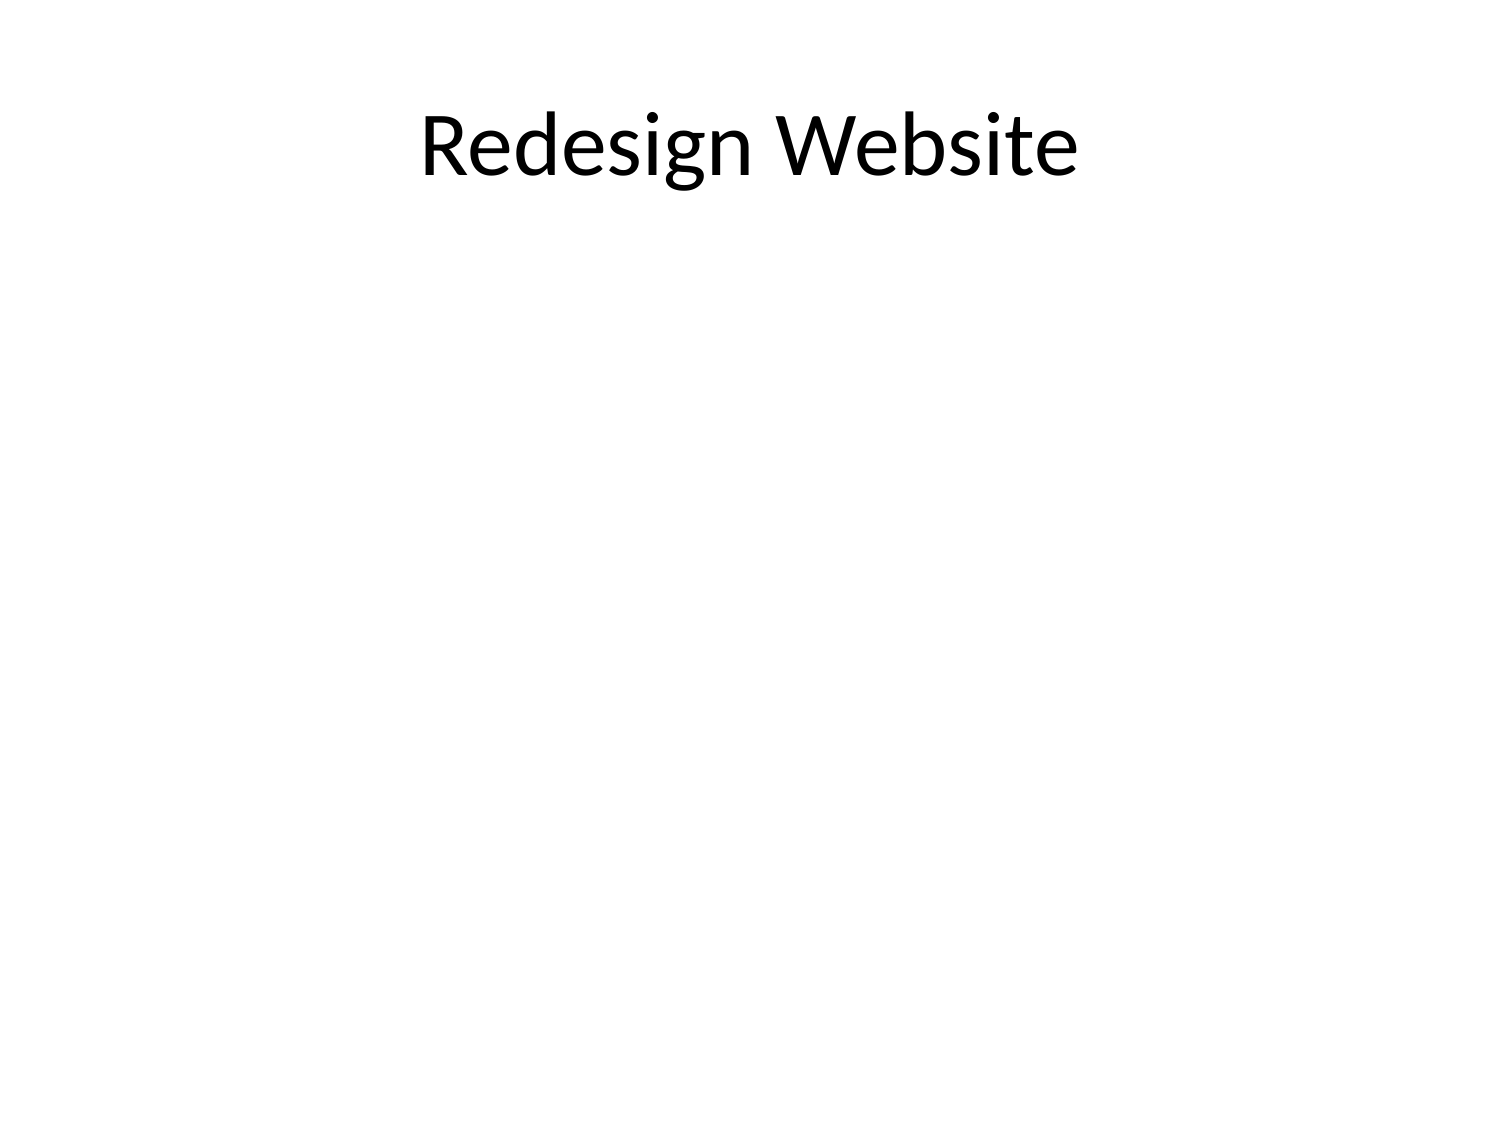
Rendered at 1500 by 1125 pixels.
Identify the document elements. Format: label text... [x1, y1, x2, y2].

title Redesign Website [75, 45, 1425, 233]
